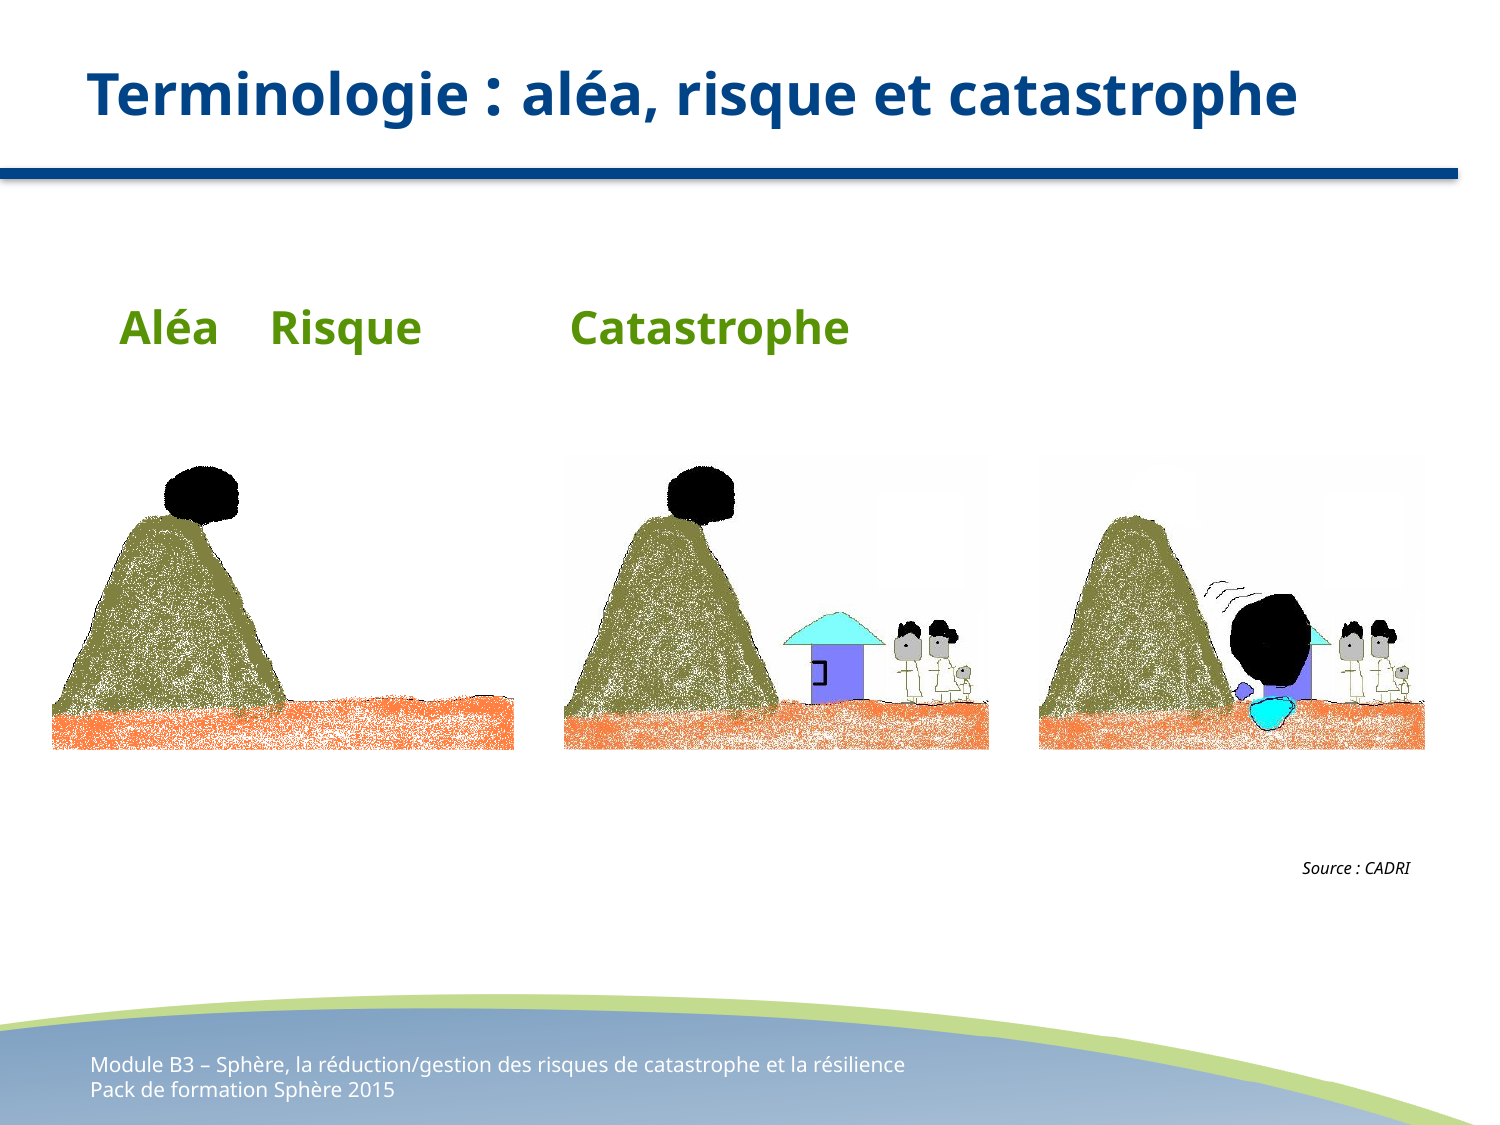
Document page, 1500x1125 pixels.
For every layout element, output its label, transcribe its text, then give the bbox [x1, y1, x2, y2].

list Aléa Risque Catastrophe [75, 291, 1425, 407]
footer Module B3 – Sphère, la réduction/gestion des risques de catastrophe et la résilience Pack de formation Sphère 2015 [75, 1046, 1072, 1107]
picture [51, 454, 514, 751]
text_box Source : CADRI [1180, 850, 1425, 885]
picture [0, 992, 1500, 1125]
title Terminologie : aléa, risque et catastrophe [75, 0, 1425, 178]
picture [564, 454, 989, 751]
picture [1039, 454, 1426, 751]
